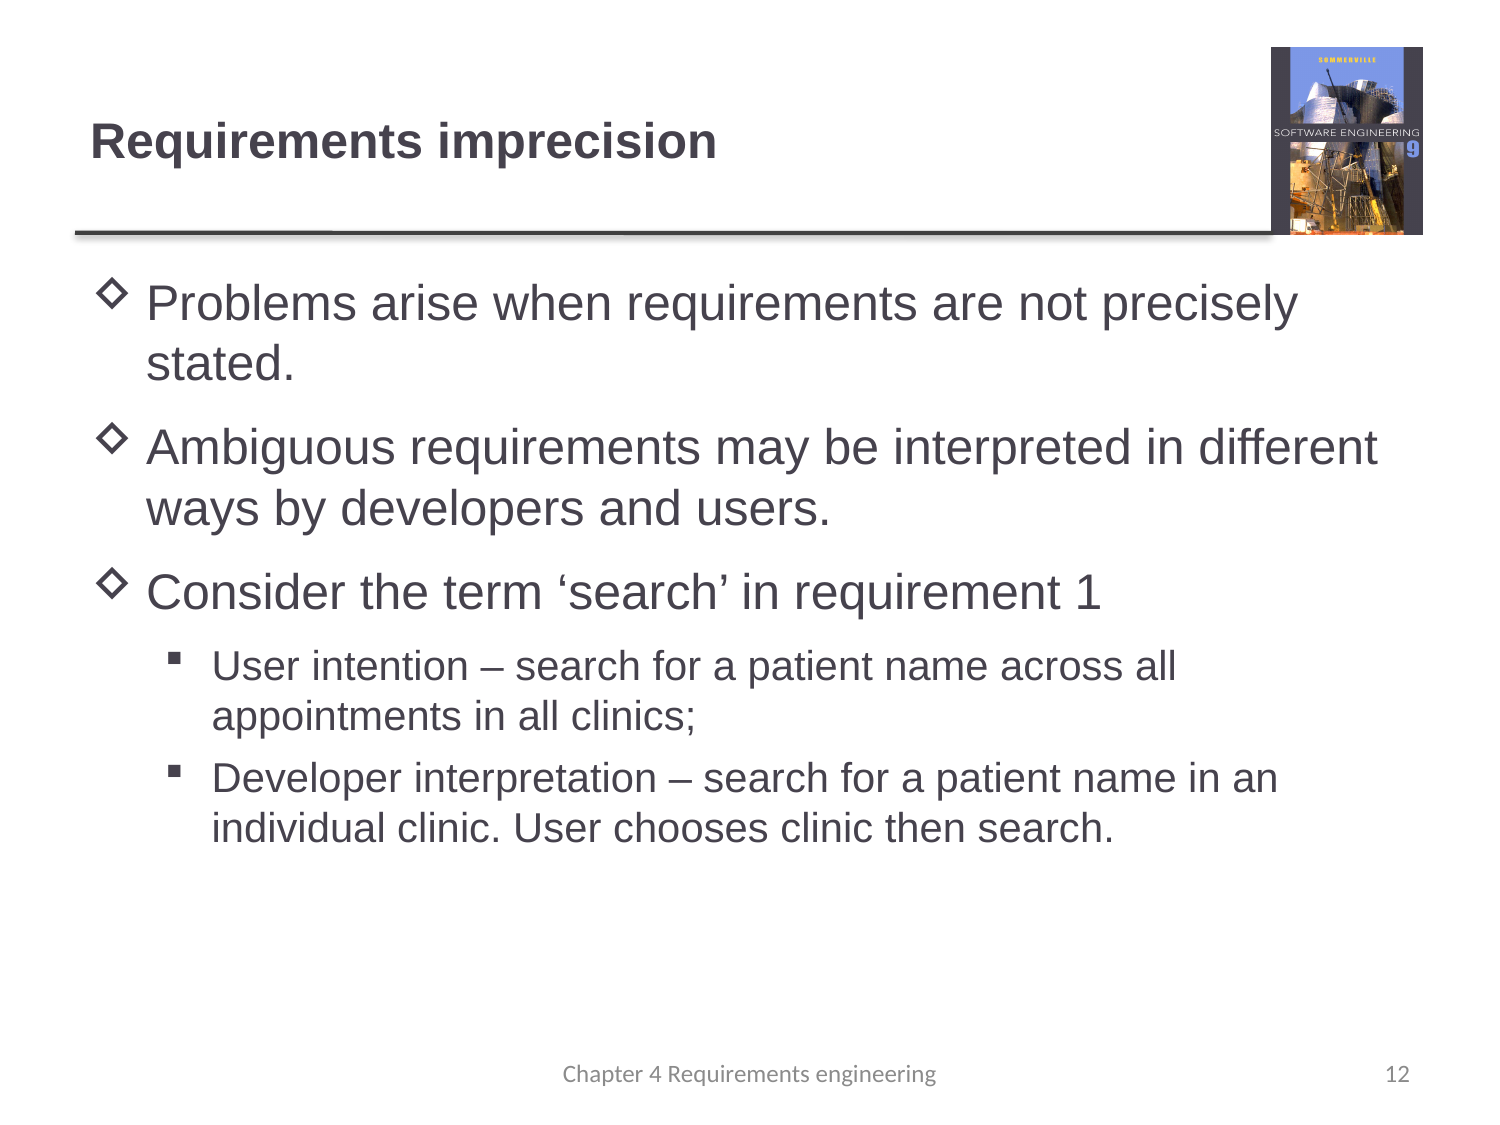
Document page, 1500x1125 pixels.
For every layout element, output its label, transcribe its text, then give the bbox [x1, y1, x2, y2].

title Requirements imprecision [74, 44, 1272, 233]
list Problems arise when requirements are not precisely stated. Ambiguous requirements may be interpreted in different ways by developers and users. Consider the term ‘search’ in requirement 1 User intention – search for a patient name across all appointments in all clinics; Developer interpretation – search for a patient name in an individual clinic. User chooses clinic then search. [75, 262, 1425, 1005]
slide_number 12 [1074, 1042, 1425, 1103]
footer Chapter 4 Requirements engineering [512, 1042, 988, 1103]
picture [1272, 47, 1423, 235]
